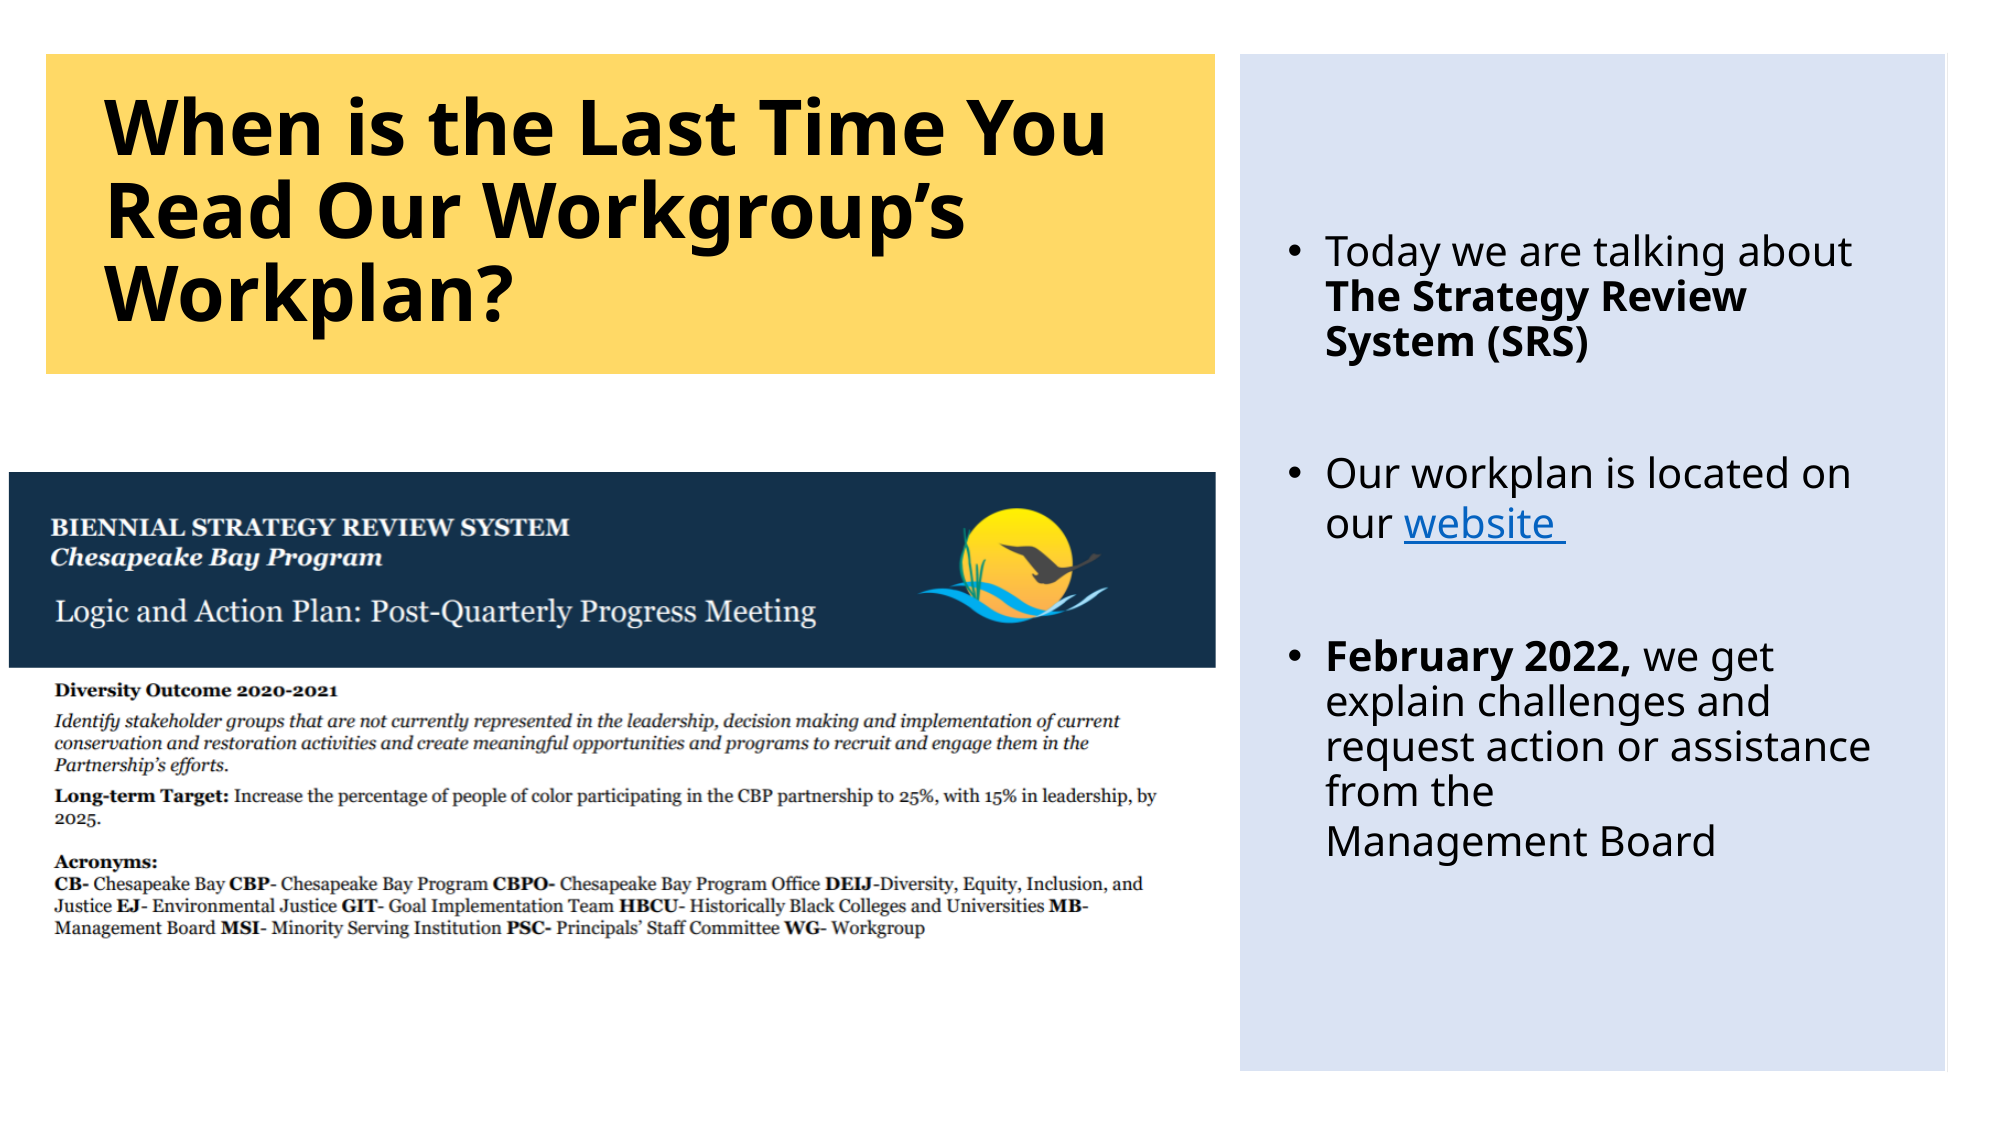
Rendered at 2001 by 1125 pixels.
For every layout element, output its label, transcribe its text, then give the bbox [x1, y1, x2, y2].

list Today we are talking about The Strategy Review System (SRS) Our workplan is located on our website February 2022, we get explain challenges and request action or assistance from the Management Board [1272, 150, 1911, 947]
text_box [1238, 52, 1947, 1073]
picture [8, 472, 1216, 947]
text_box [44, 52, 1217, 376]
title When is the Last Time You Read Our Workgroup’s Workplan? [89, 80, 1172, 348]
